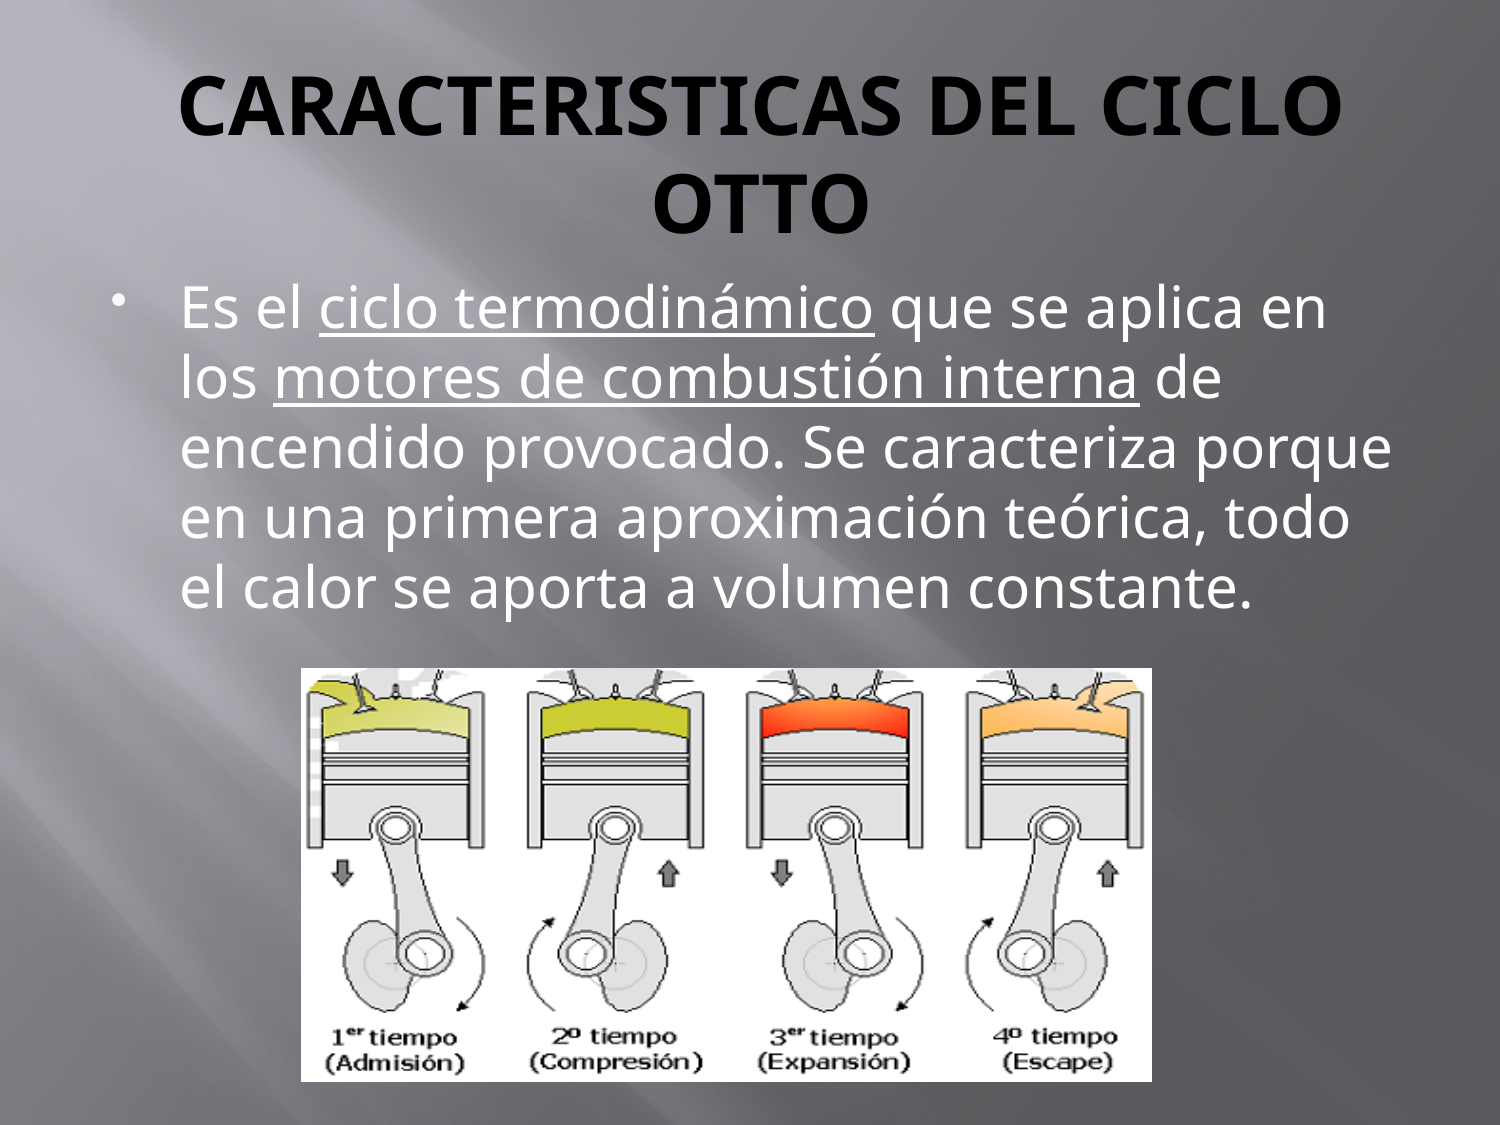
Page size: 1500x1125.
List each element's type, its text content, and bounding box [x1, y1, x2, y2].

picture [300, 668, 1152, 1082]
title CARACTERISTICAS DEL CICLO OTTO [58, 45, 1465, 258]
list Es el ciclo termodinámico que se aplica en los motores de combustión interna de encendido provocado. Se caracteriza porque en una primera aproximación teórica, todo el calor se aporta a volumen constante. [75, 262, 1425, 1035]
